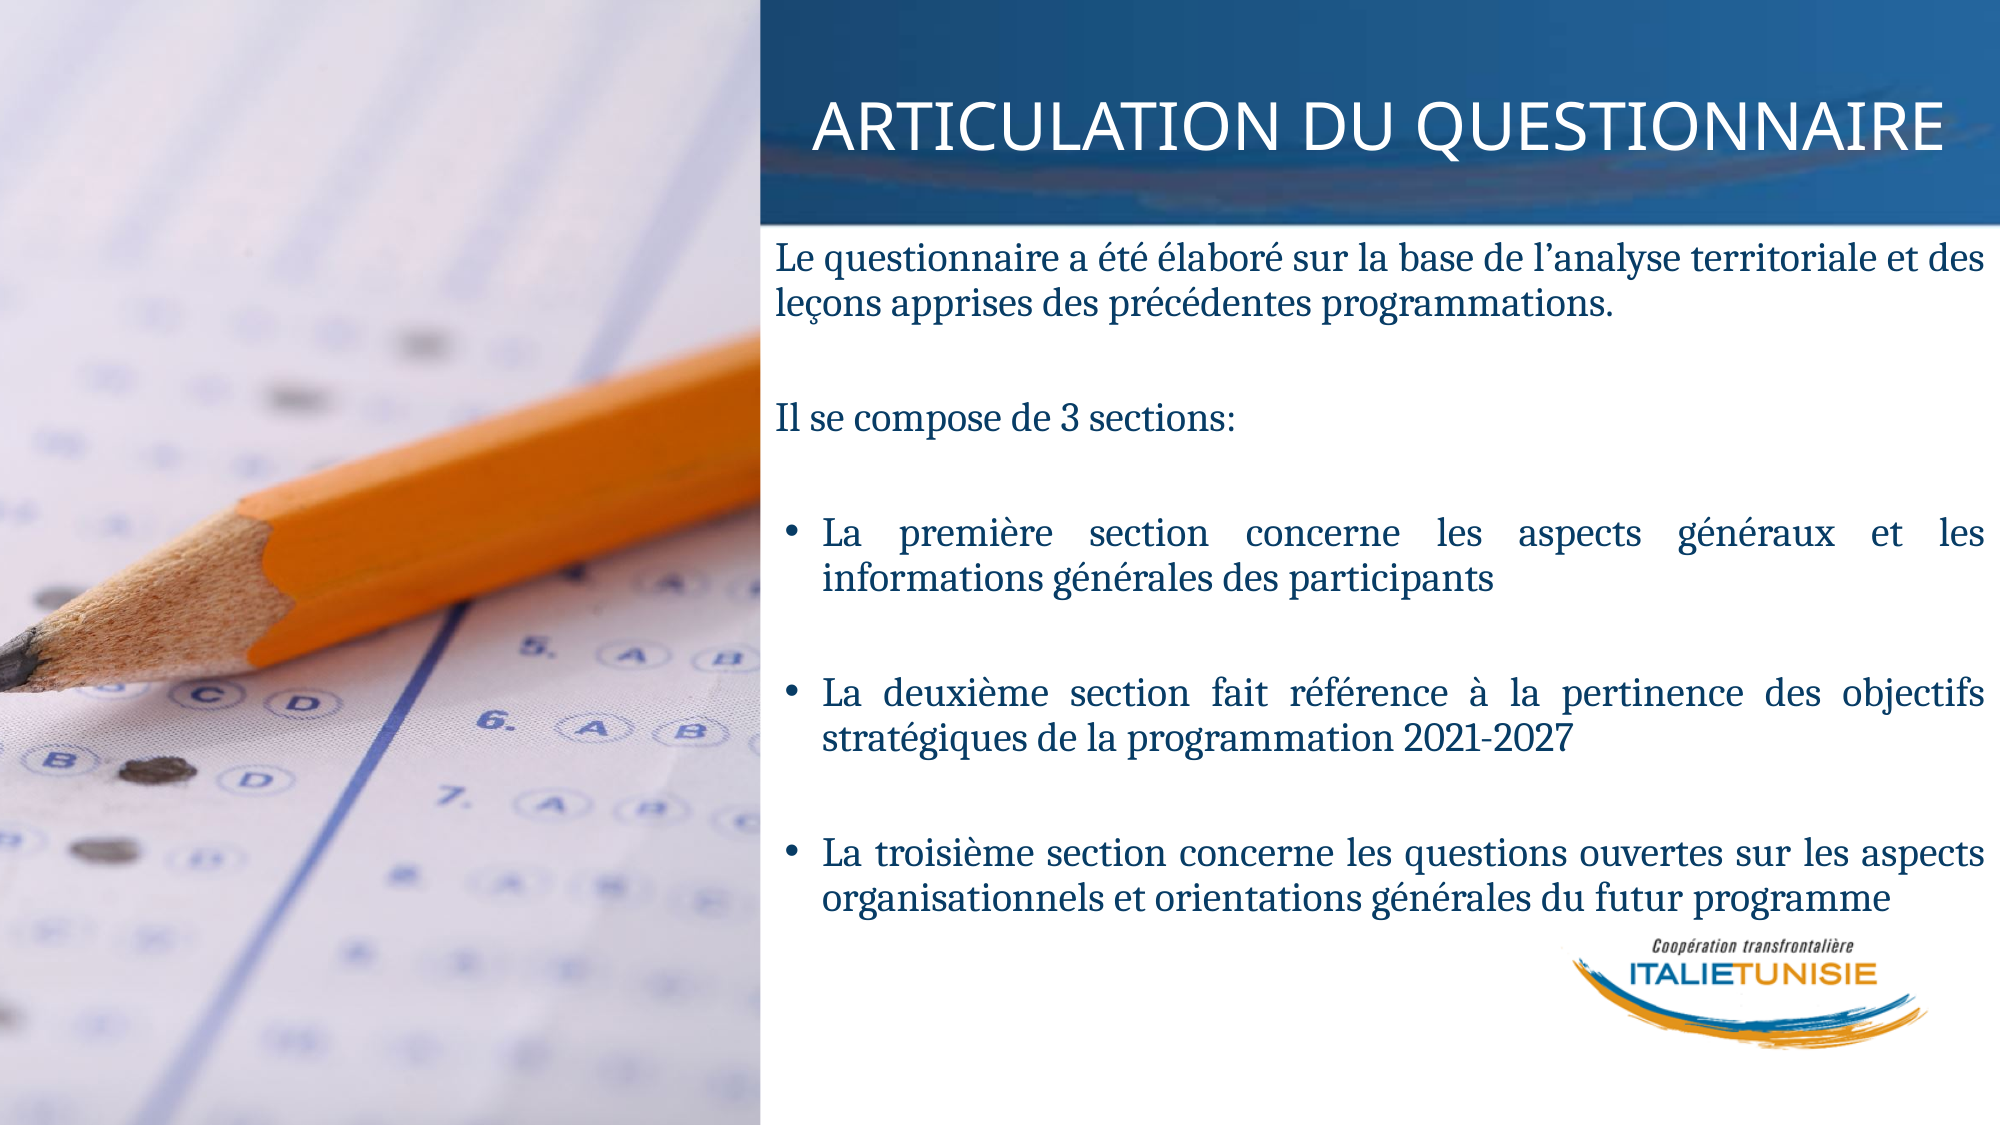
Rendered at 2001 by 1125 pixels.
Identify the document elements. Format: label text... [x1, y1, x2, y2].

picture [1559, 928, 1942, 1085]
text_box Le questionnaire a été élaboré sur la base de l’analyse territoriale et des leçons apprises des précédentes programmations. Il se compose de 3 sections: La première section concerne les aspects généraux et les informations générales des participants La deuxième section fait référence à la pertinence des objectifs stratégiques de la programmation 2021-2027 La troisième section concerne les questions ouvertes sur les aspects organisationnels et orientations générales du futur programme [761, 228, 2000, 928]
text_box ARTICULATION DU QUESTIONNAIRE [761, 76, 2000, 171]
picture [0, 0, 2000, 1125]
